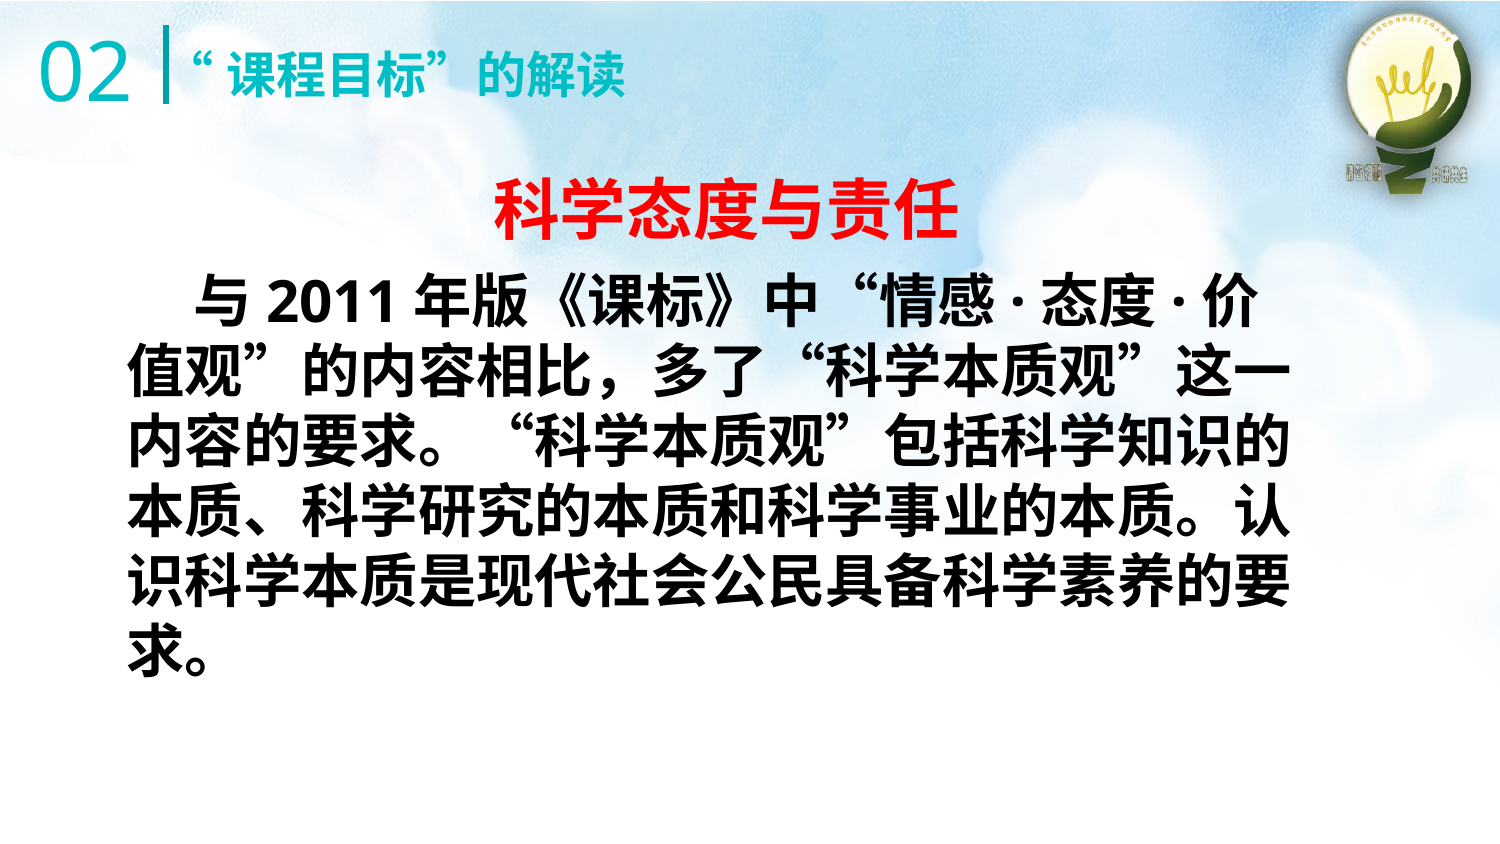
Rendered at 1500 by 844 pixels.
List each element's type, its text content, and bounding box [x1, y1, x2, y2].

text_box 与2011年版《课标》中“情感·态度·价值观”的内容相比，多了“科学本质观”这一内容的要求。“科学本质观”包括科学知识的本质、科学研究的本质和科学事业的本质。认识科学本质是现代社会公民具备科学素养的要求。 [112, 256, 1329, 692]
text_box 02 [23, 11, 148, 126]
text_box 科学态度与责任 [478, 160, 1022, 256]
text_box “课程目标”的解读 [149, 35, 641, 111]
picture [0, 0, 1500, 843]
